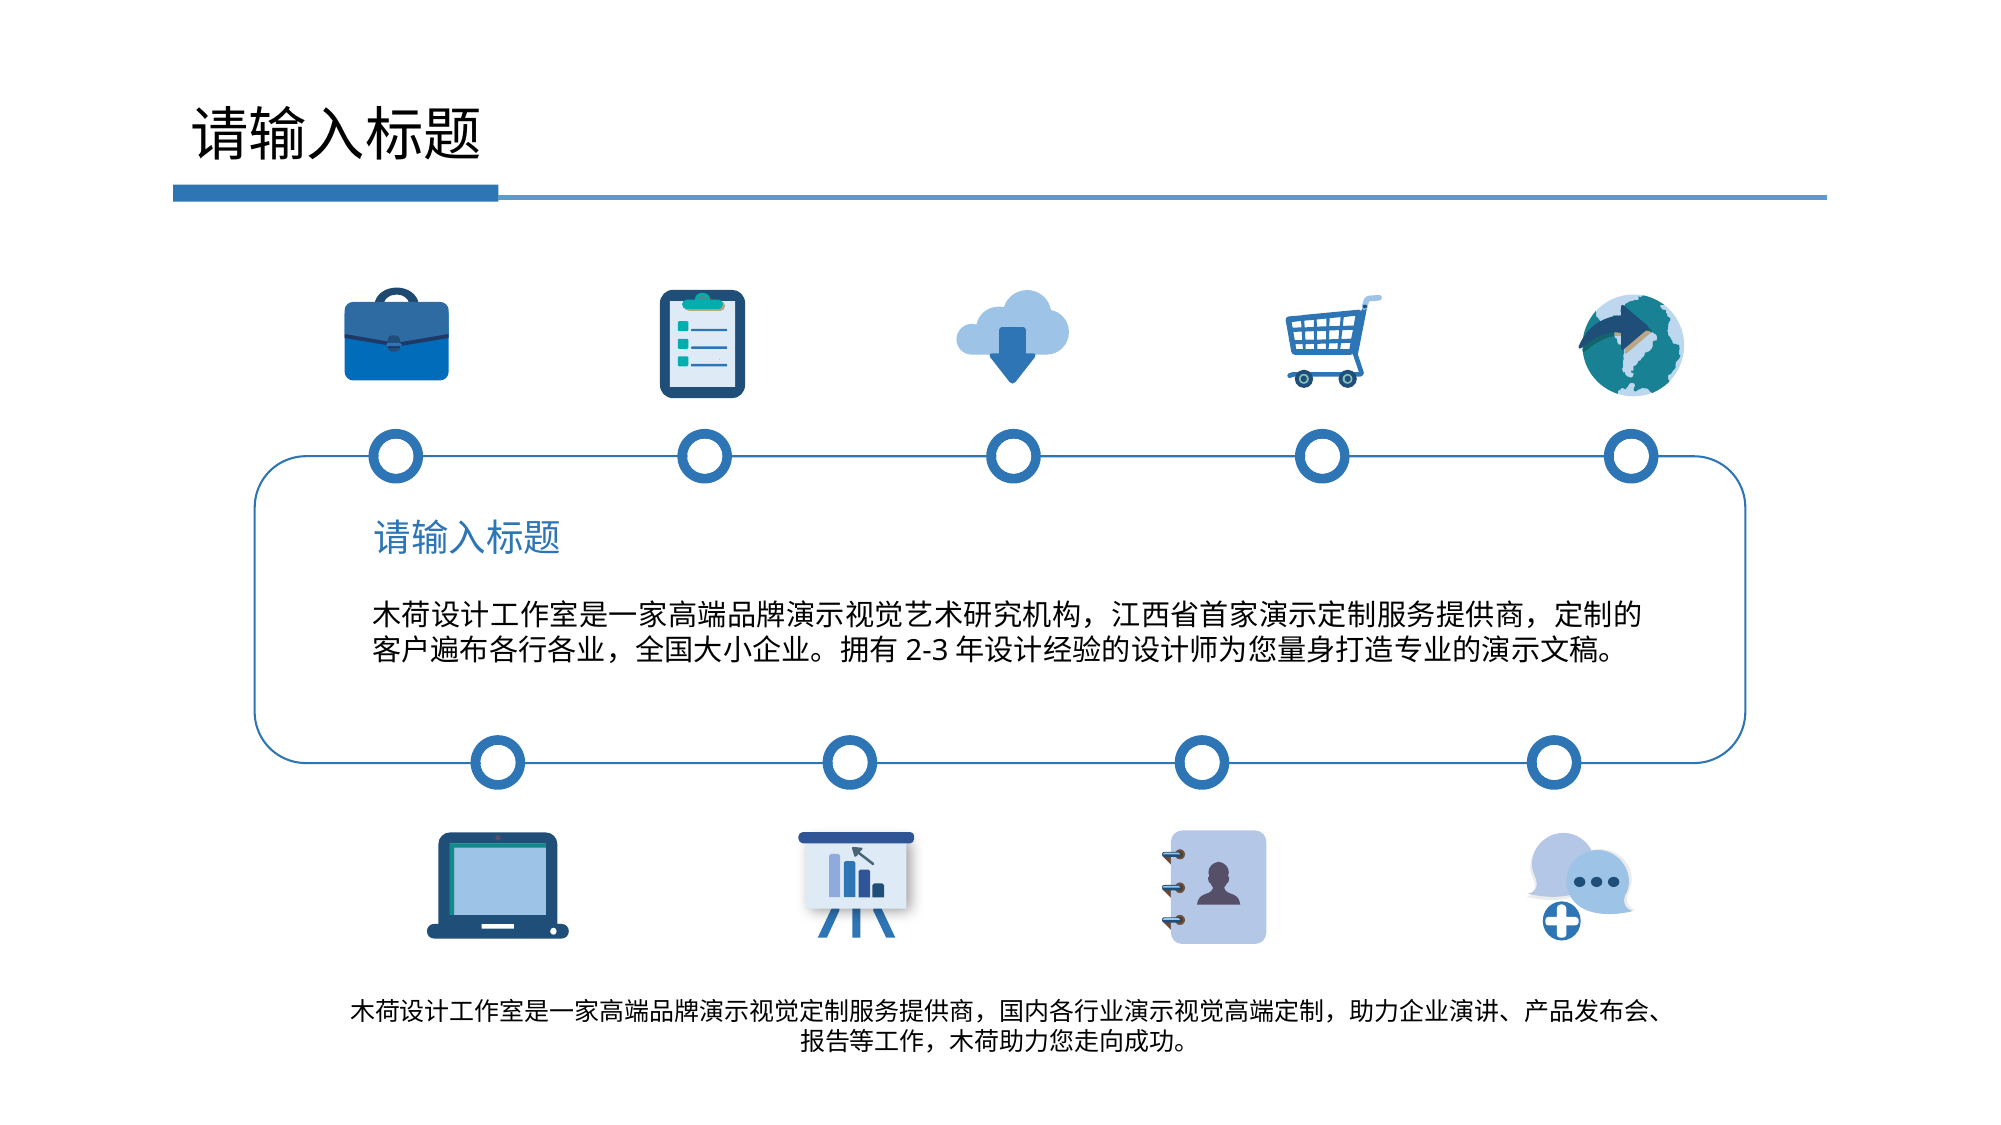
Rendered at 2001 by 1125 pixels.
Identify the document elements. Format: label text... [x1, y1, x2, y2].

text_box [173, 184, 1827, 202]
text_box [326, 830, 1674, 1064]
text_box 请输入标题 [175, 90, 497, 175]
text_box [254, 428, 1746, 790]
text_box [344, 287, 1685, 399]
